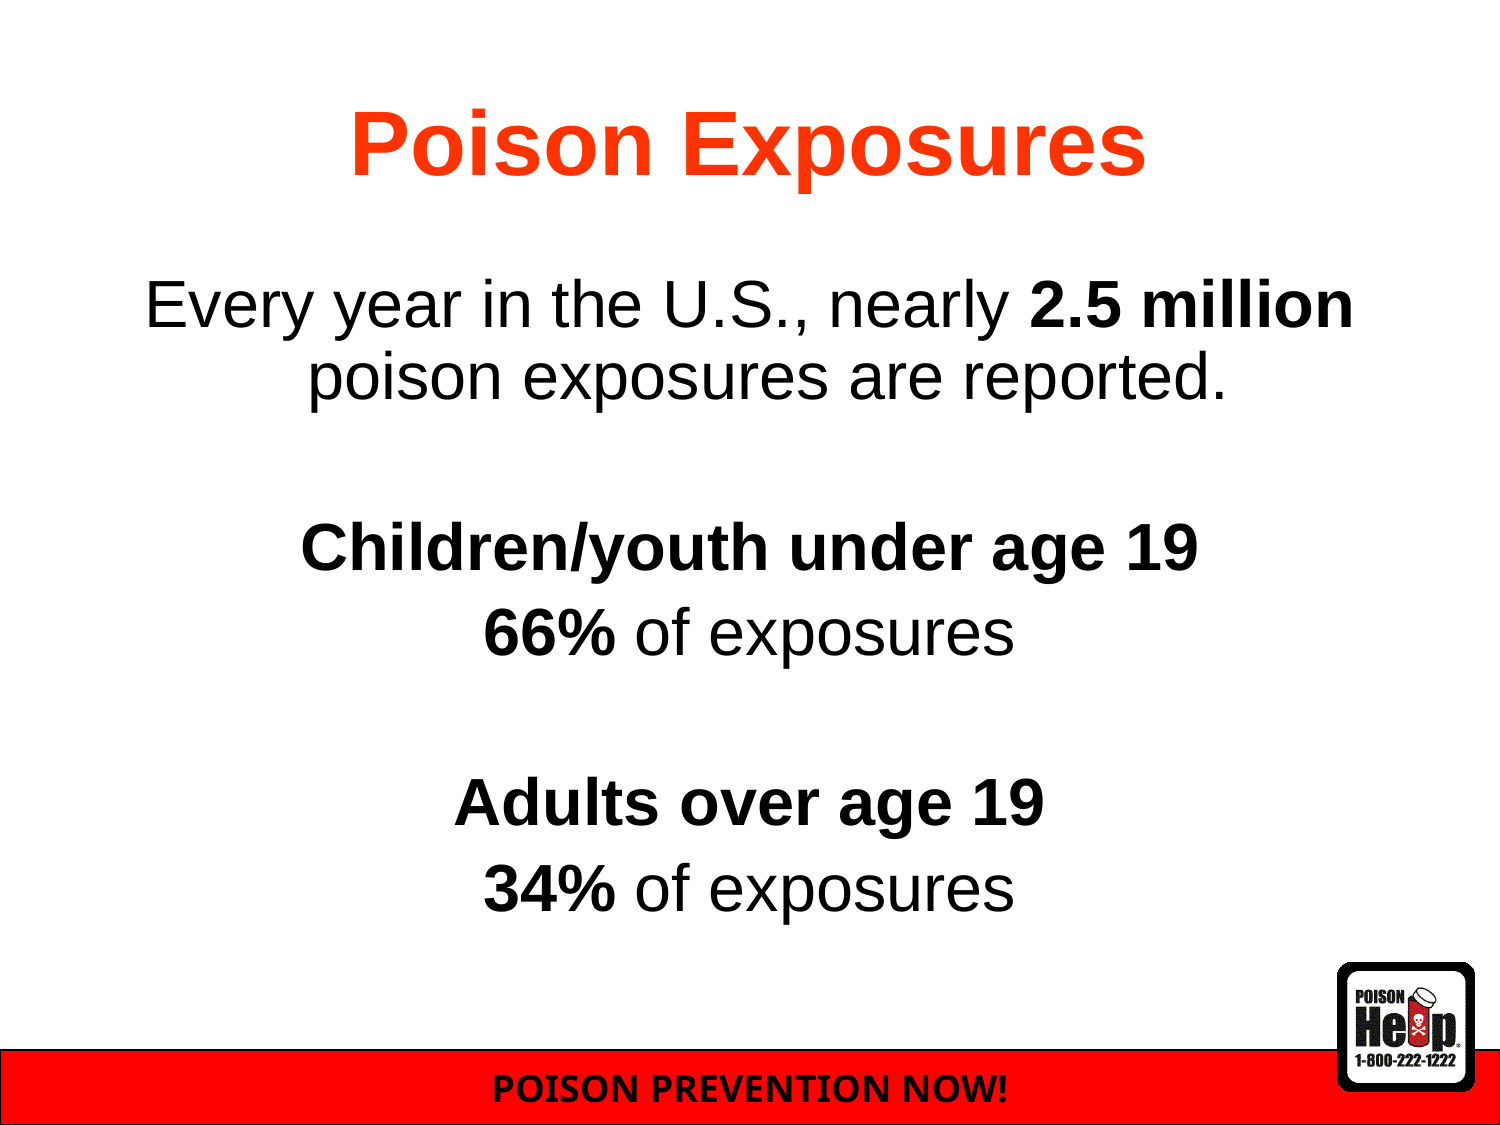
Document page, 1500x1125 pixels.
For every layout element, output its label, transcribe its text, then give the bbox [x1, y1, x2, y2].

list Every year in the U.S., nearly 2.5 million poison exposures are reported. Children/youth under age 19 66% of exposures Adults over age 19 34% of exposures [74, 262, 1426, 1006]
picture [1337, 962, 1476, 1092]
title Poison Exposures [74, 44, 1426, 233]
text_box POISON PREVENTION NOW! [0, 1049, 1500, 1125]
